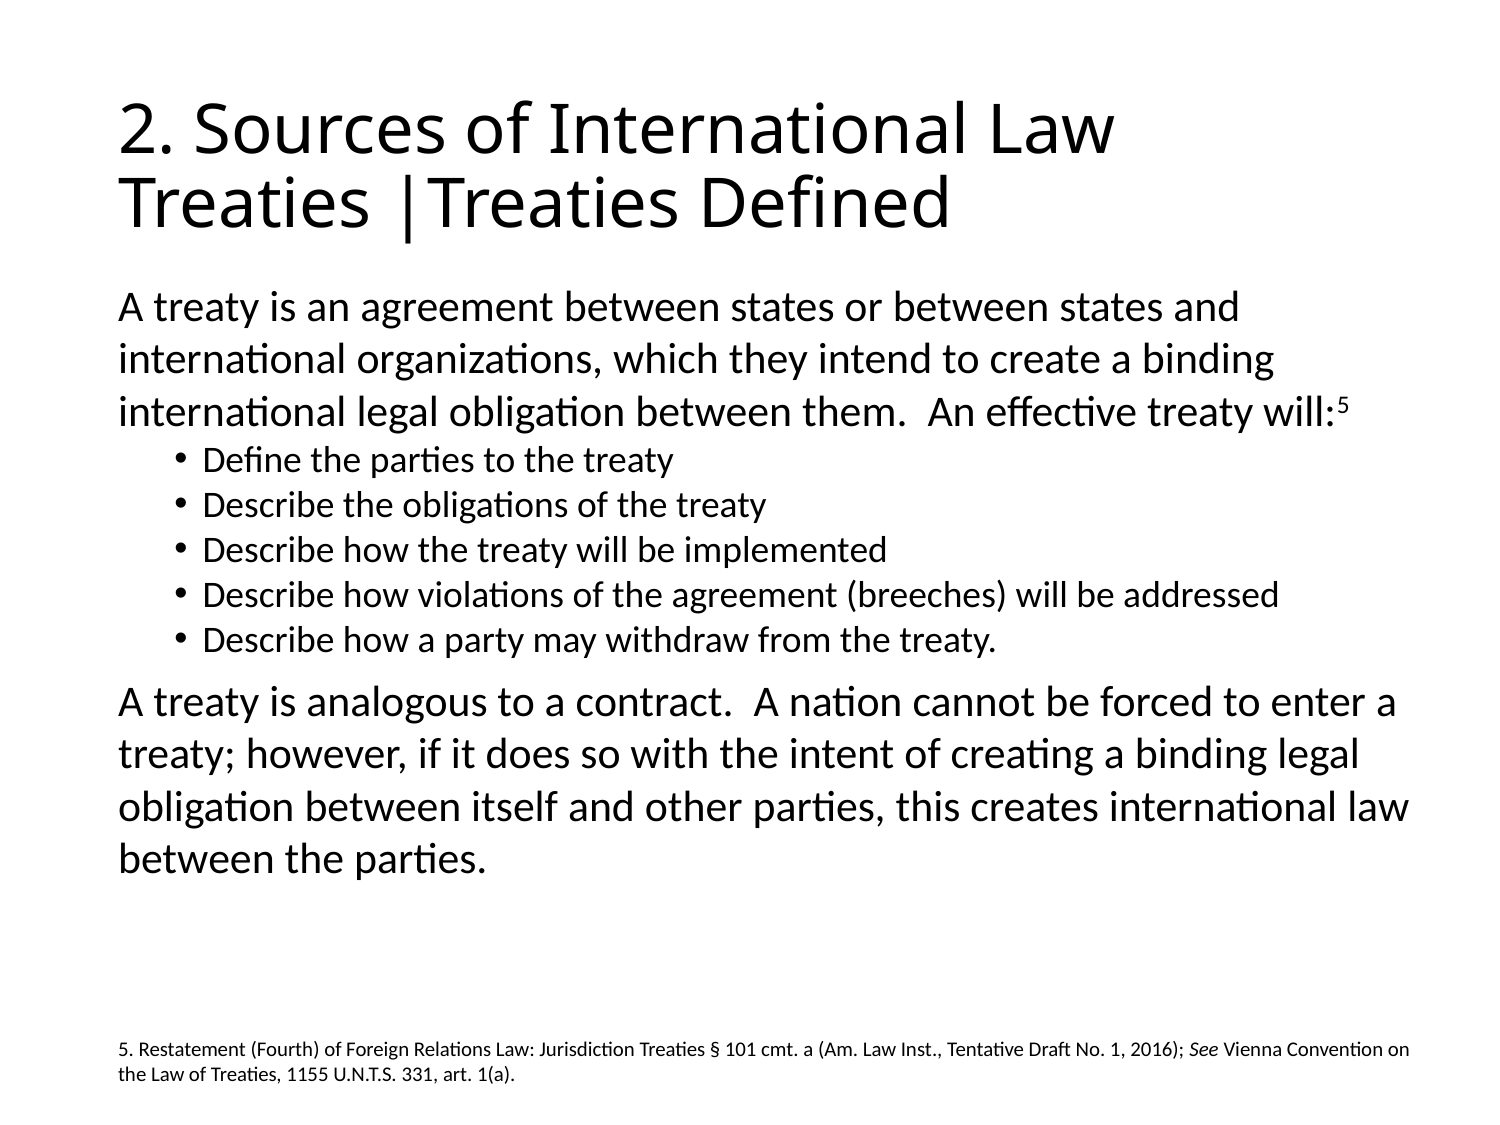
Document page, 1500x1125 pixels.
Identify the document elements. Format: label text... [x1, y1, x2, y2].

list A treaty is an agreement between states or between states and international organizations, which they intend to create a binding international legal obligation between them. An effective treaty will:5 Define the parties to the treaty Describe the obligations of the treaty Describe how the treaty will be implemented Describe how violations of the agreement (breeches) will be addressed Describe how a party may withdraw from the treaty. A treaty is analogous to a contract. A nation cannot be forced to enter a treaty; however, if it does so with the intent of creating a binding legal obligation between itself and other parties, this creates international law between the parties. 5. Restatement (Fourth) of Foreign Relations Law: Jurisdiction Treaties § 101 cmt. a (Am. Law Inst., Tentative Draft No. 1, 2016); See Vienna Convention on the Law of Treaties, 1155 U.N.T.S. 331, art. 1(a). [102, 269, 1439, 985]
title 2. Sources of International Law Treaties |Treaties Defined [102, 59, 1398, 269]
